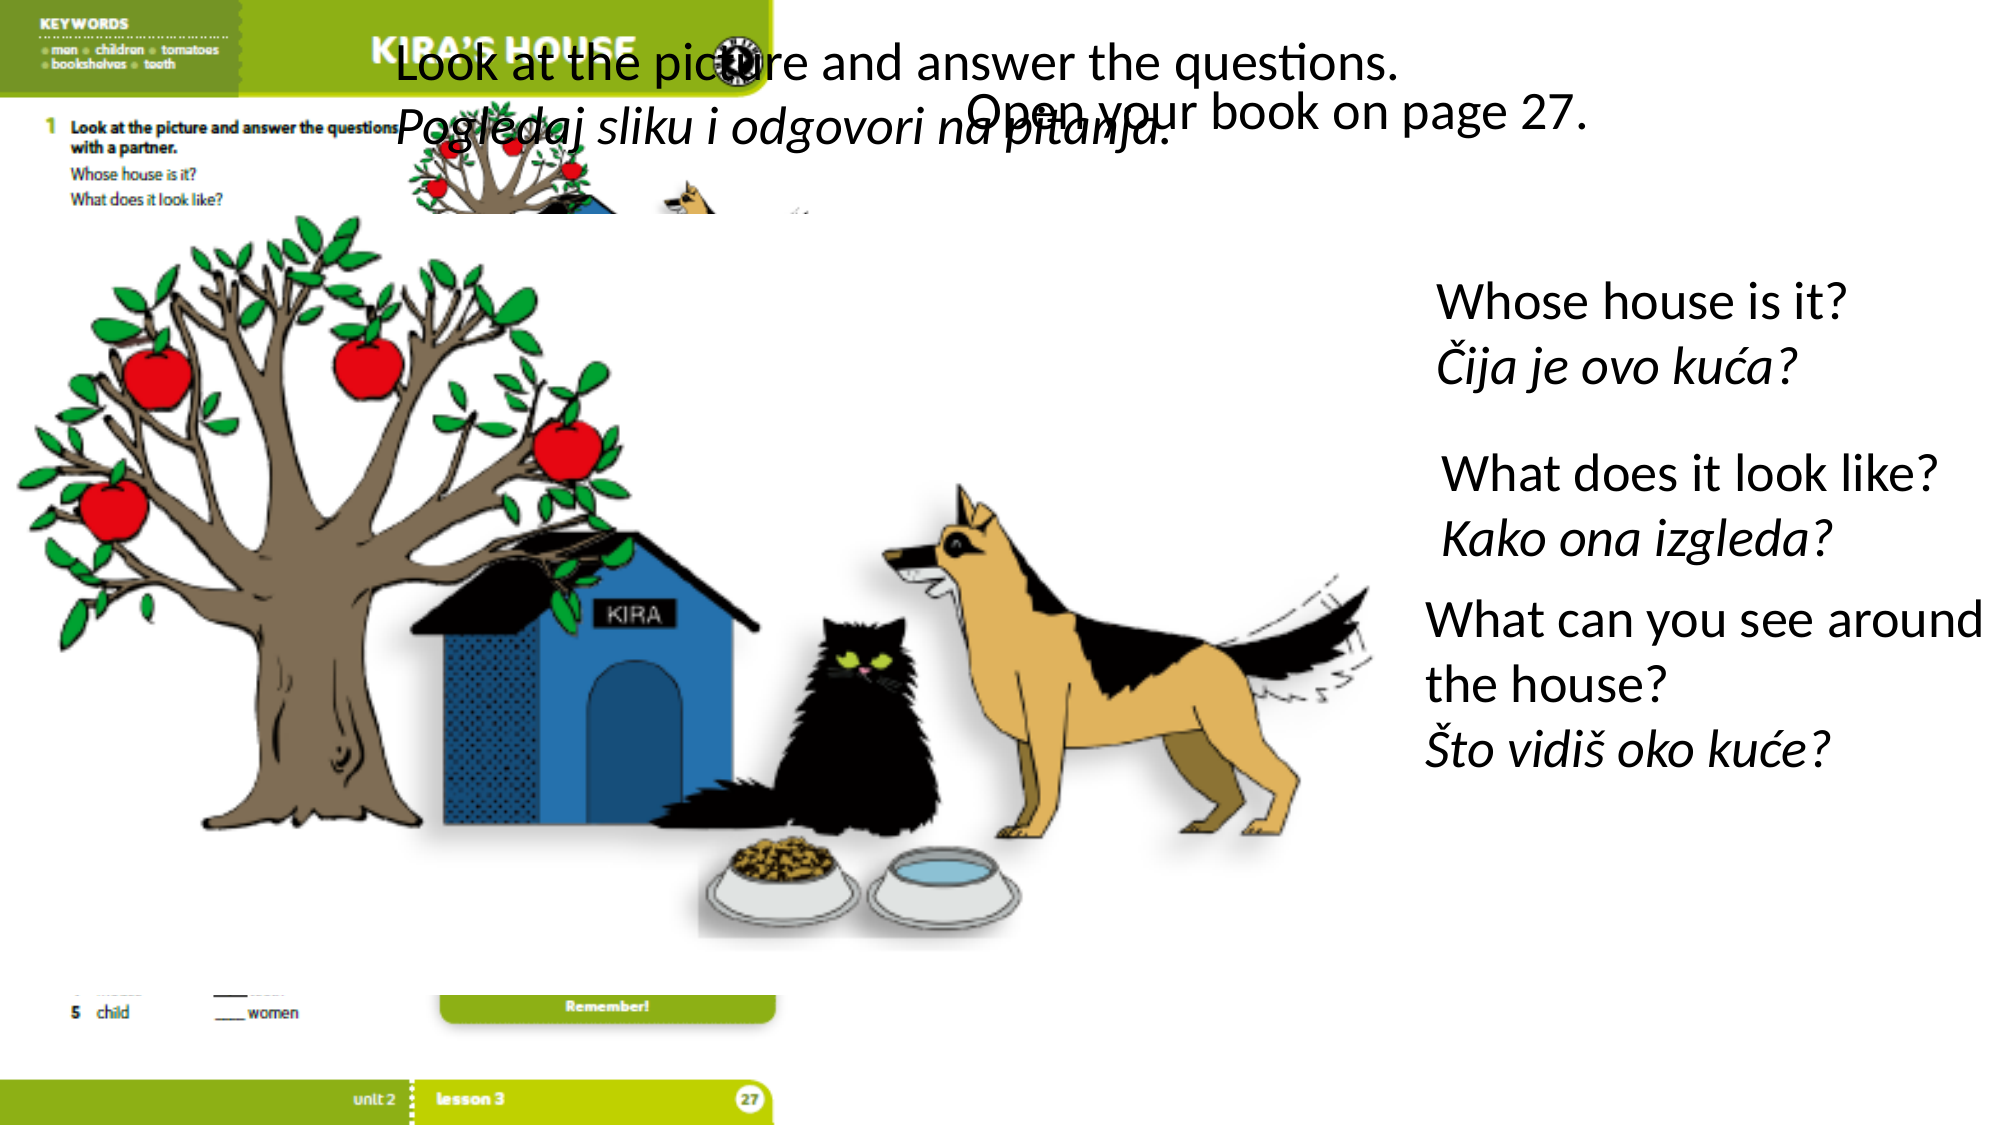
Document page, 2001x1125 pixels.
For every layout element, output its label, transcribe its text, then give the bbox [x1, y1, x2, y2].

picture [0, 0, 1416, 1125]
text_box Open your book on page 27. [1485, 67, 1880, 148]
text_box What does it look like? Kako ona izgleda? [1416, 429, 2000, 575]
text_box Look at the picture and answer the questions. Pogledaj sliku i odgovori na pitanja. [823, 18, 1485, 164]
text_box What can you see around the house? Što vidiš oko kuće? [1416, 576, 2000, 786]
text_box Whose house is it? Čija je ovo kuća? [1416, 257, 1918, 403]
